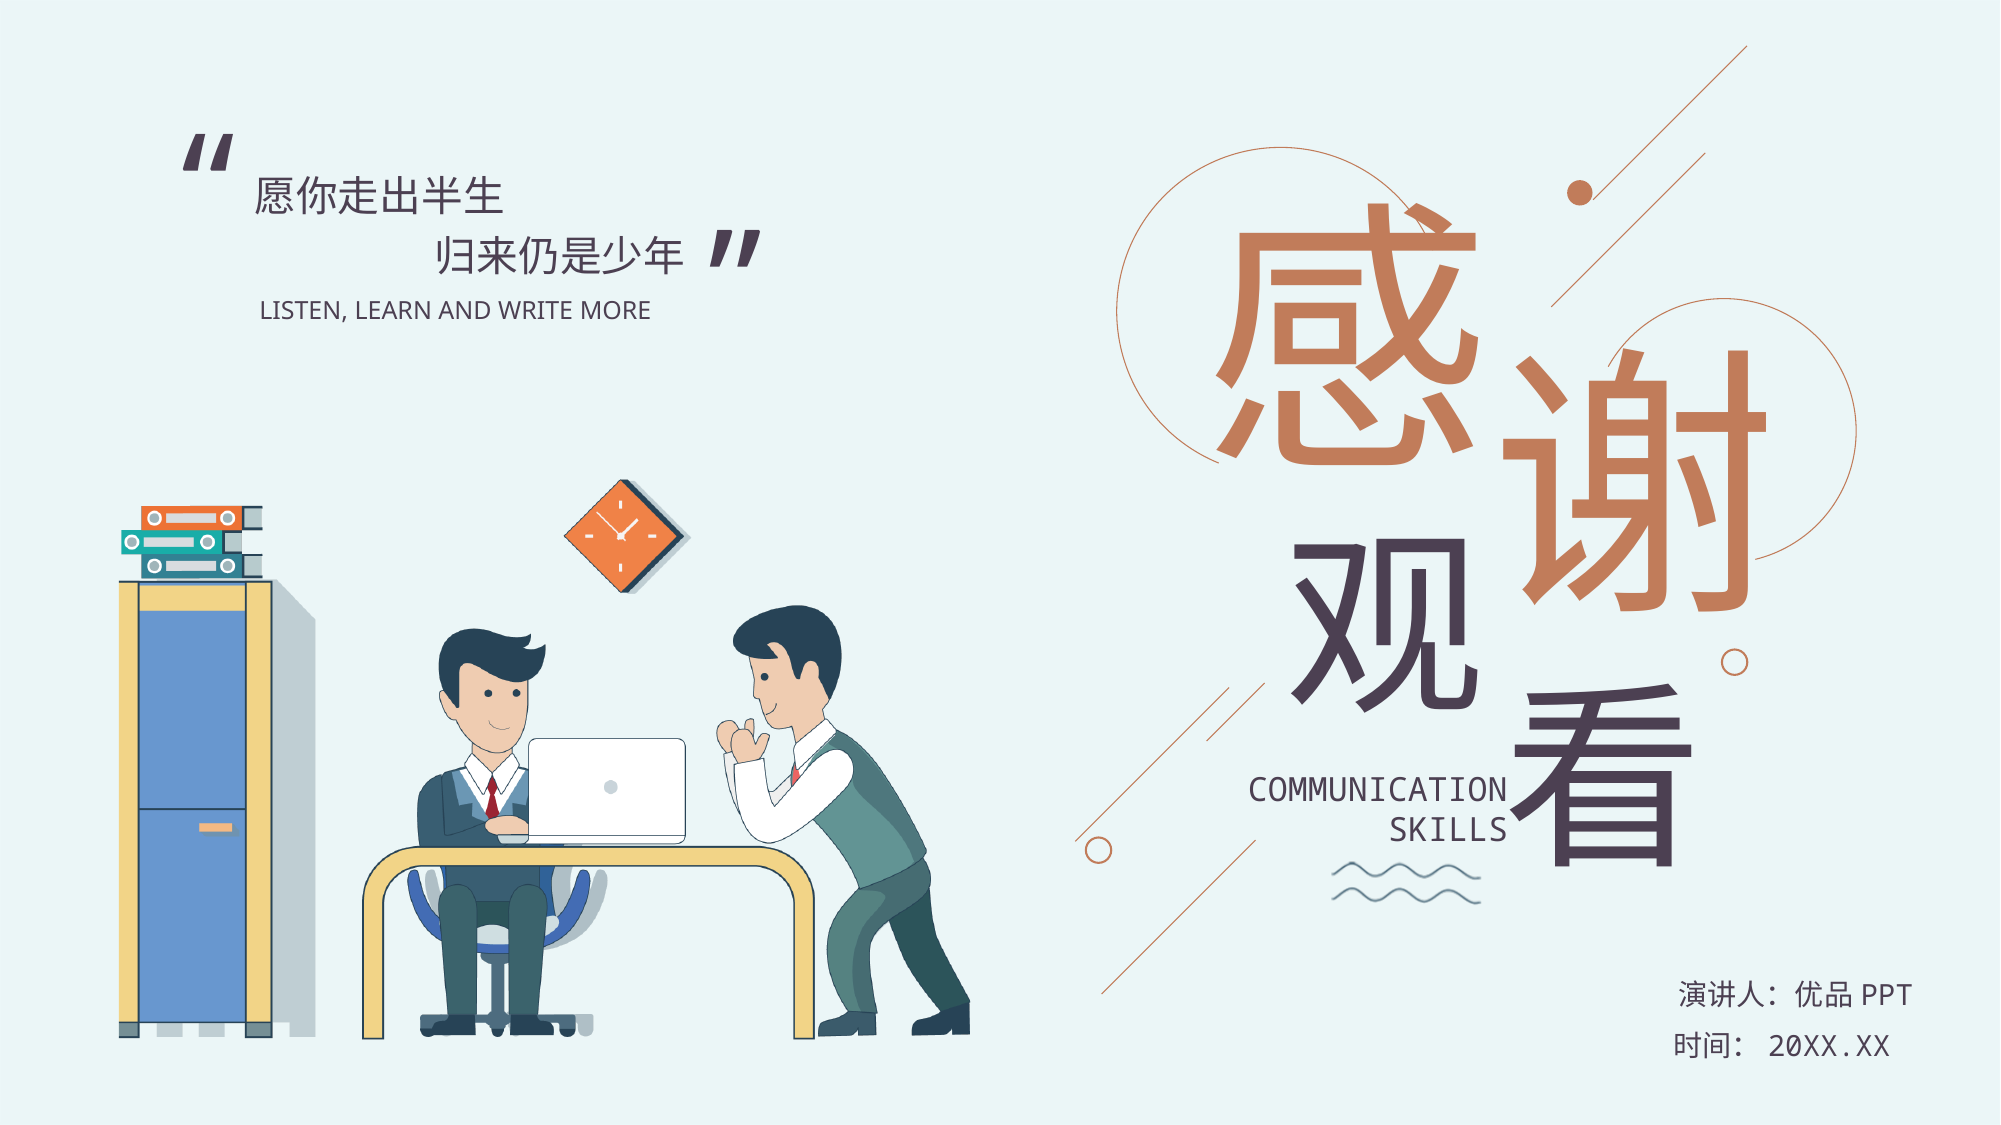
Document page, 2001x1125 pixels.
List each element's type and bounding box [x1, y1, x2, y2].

text_box [1101, 839, 1256, 994]
picture [0, 0, 2000, 1125]
text_box [166, 83, 763, 378]
text_box [1206, 682, 1265, 741]
text_box [1551, 152, 1706, 307]
text_box [1592, 45, 1747, 200]
text_box [1075, 687, 1230, 842]
